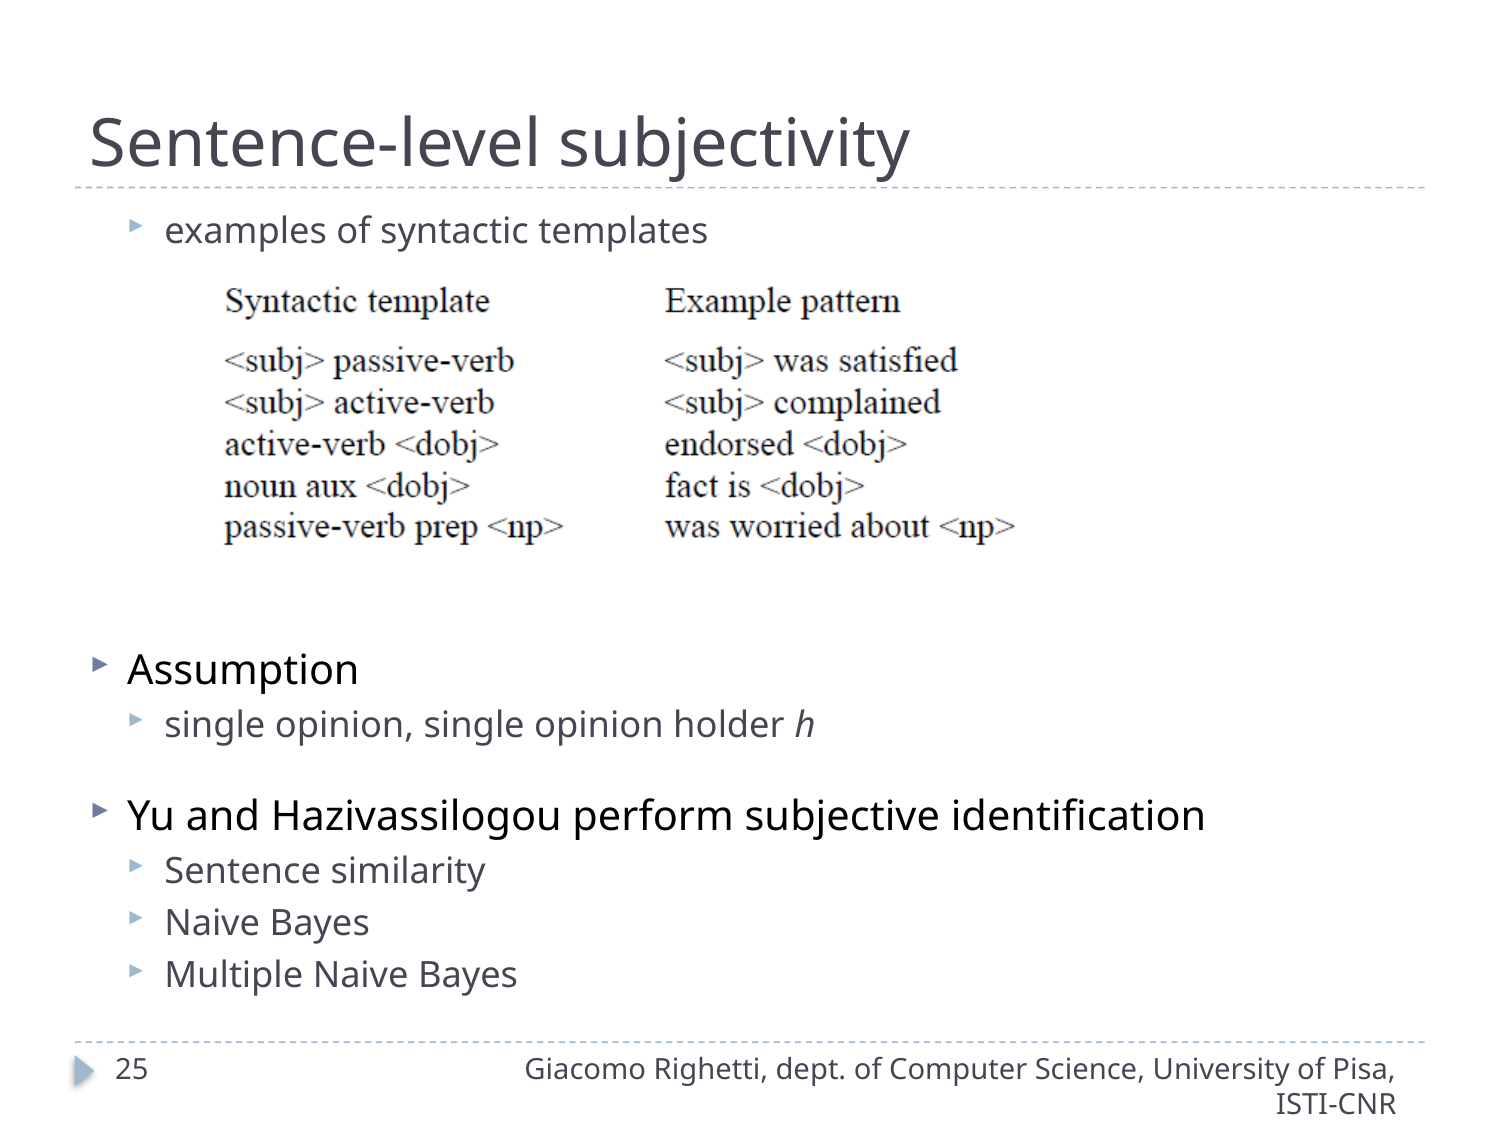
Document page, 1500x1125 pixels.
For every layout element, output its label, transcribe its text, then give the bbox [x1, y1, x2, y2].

picture [206, 278, 1036, 560]
title Sentence-level subjectivity [75, 24, 1425, 188]
slide_number 25 [100, 1042, 426, 1103]
footer Giacomo Righetti, dept. of Computer Science, University of Pisa, ISTI-CNR [475, 1042, 1412, 1125]
list examples of syntactic templates Assumption single opinion, single opinion holder h Yu and Hazivassilogou perform subjective identification Sentence similarity Naive Bayes Multiple Naive Bayes [75, 200, 1425, 1010]
